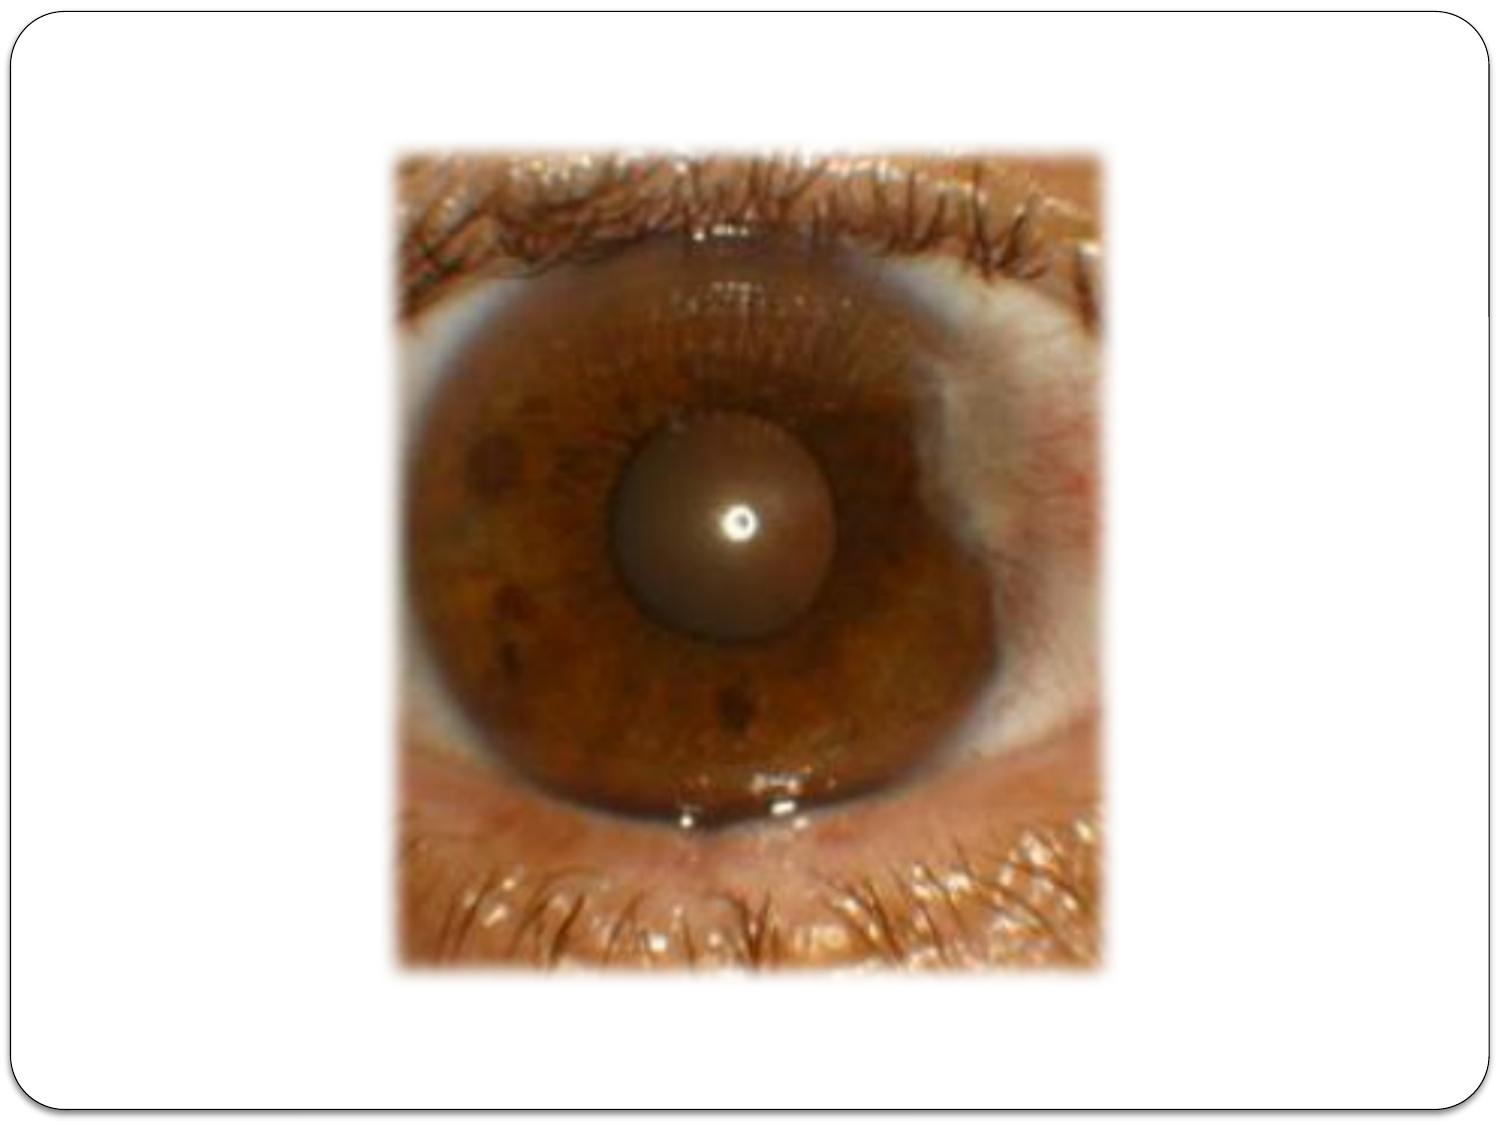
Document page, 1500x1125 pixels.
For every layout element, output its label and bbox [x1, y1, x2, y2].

picture [378, 137, 1122, 988]
